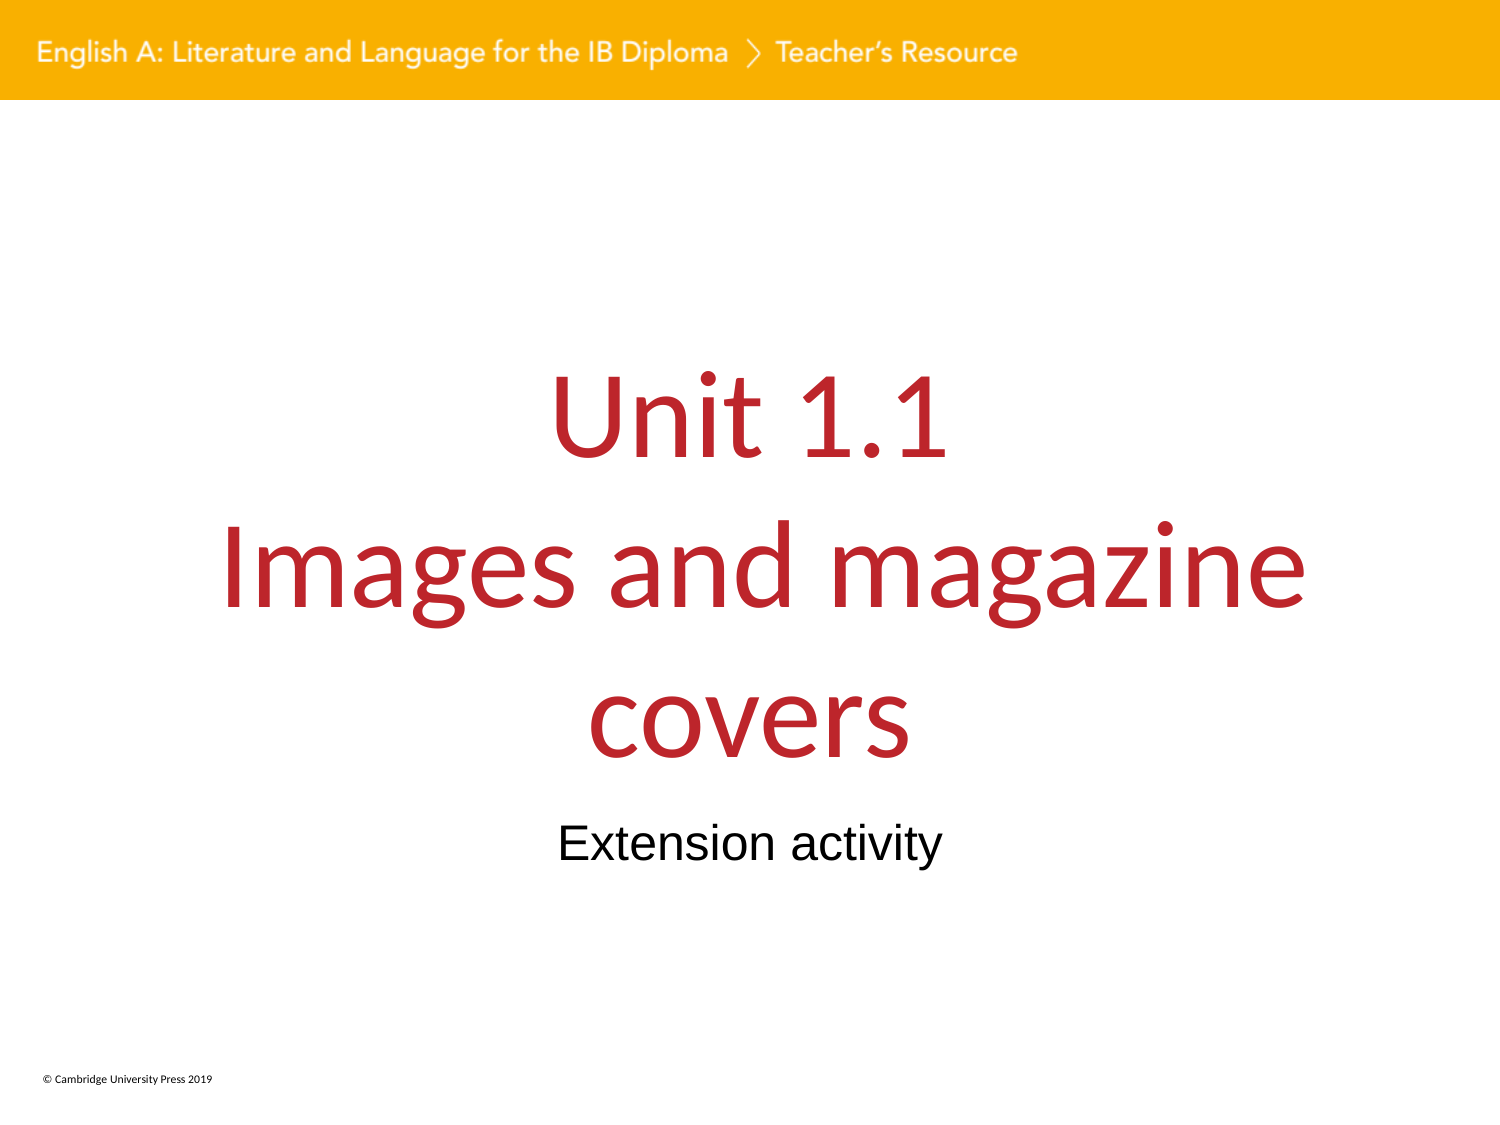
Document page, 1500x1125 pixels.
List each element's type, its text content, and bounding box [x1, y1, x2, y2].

title Unit 1.1 Images and magazine covers Extension activity [112, 201, 1388, 1001]
subtitle © Cambridge University Press 2019 [27, 1063, 1388, 1093]
picture [0, 0, 1500, 101]
